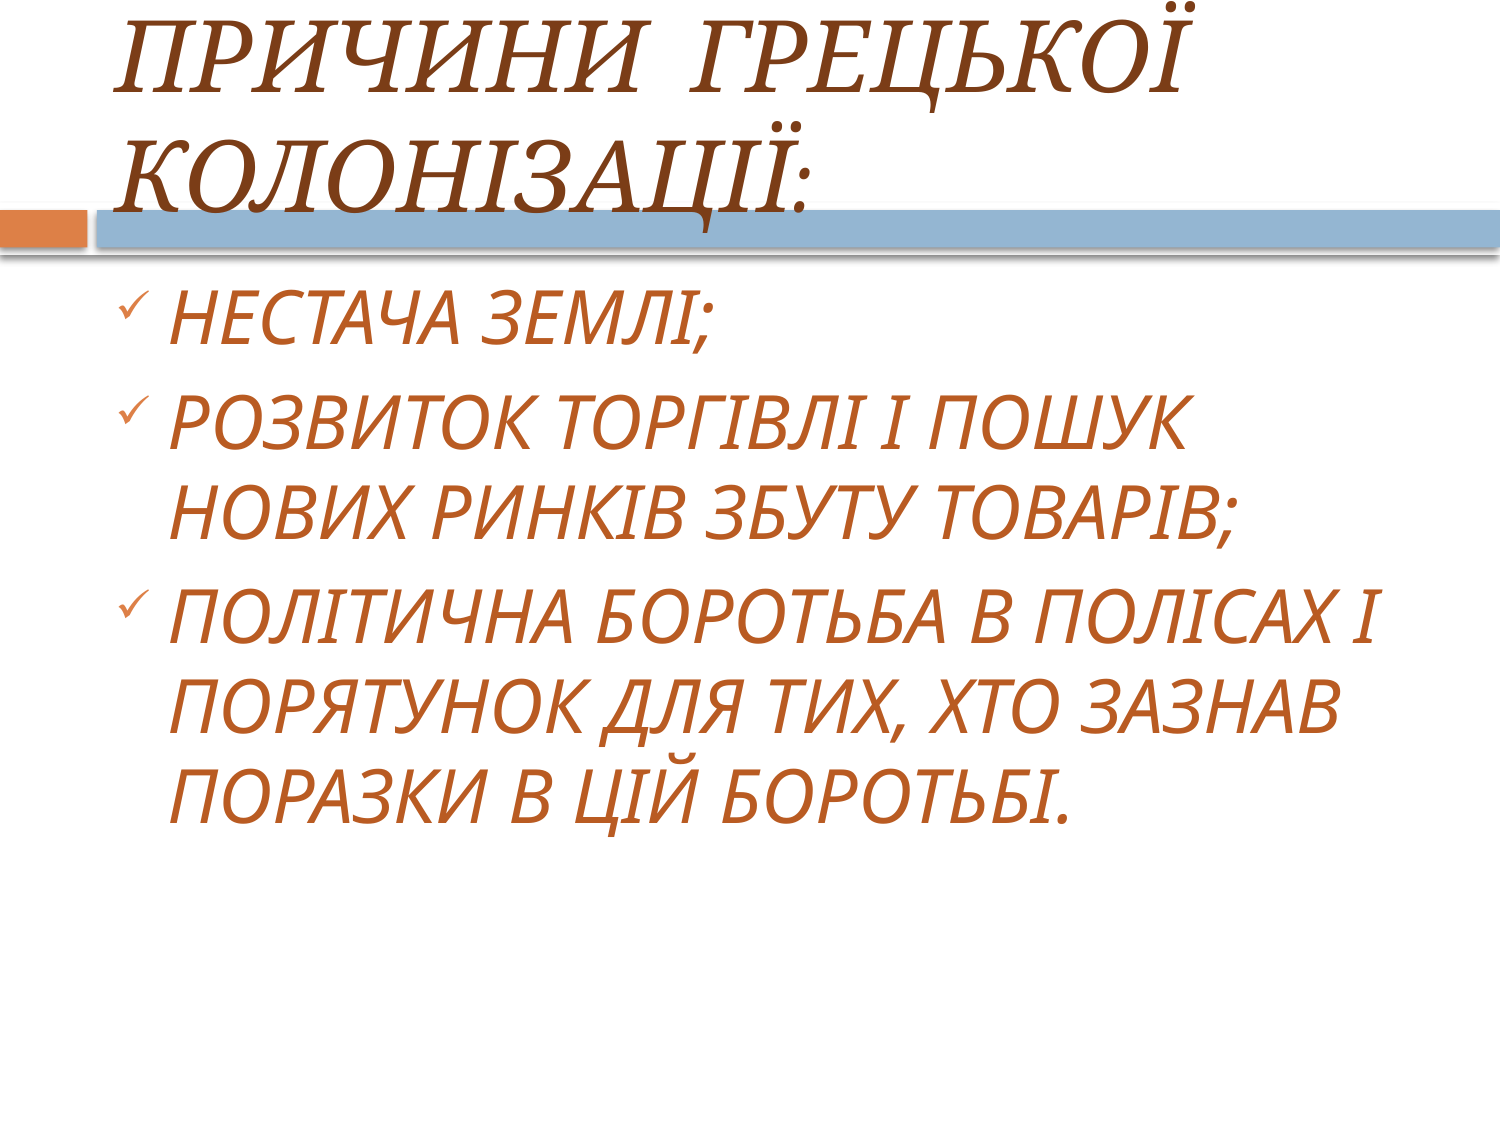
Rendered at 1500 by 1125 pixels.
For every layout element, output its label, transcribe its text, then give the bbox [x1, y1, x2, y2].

title Причини грецької колонізації: [100, 46, 1438, 188]
list нестача землі; розвиток торгівлі і пошук нових ринків збуту товарів; політична боротьба в полісах і порятунок для тих, хто зазнав поразки в цій боротьбі. [100, 262, 1438, 1000]
